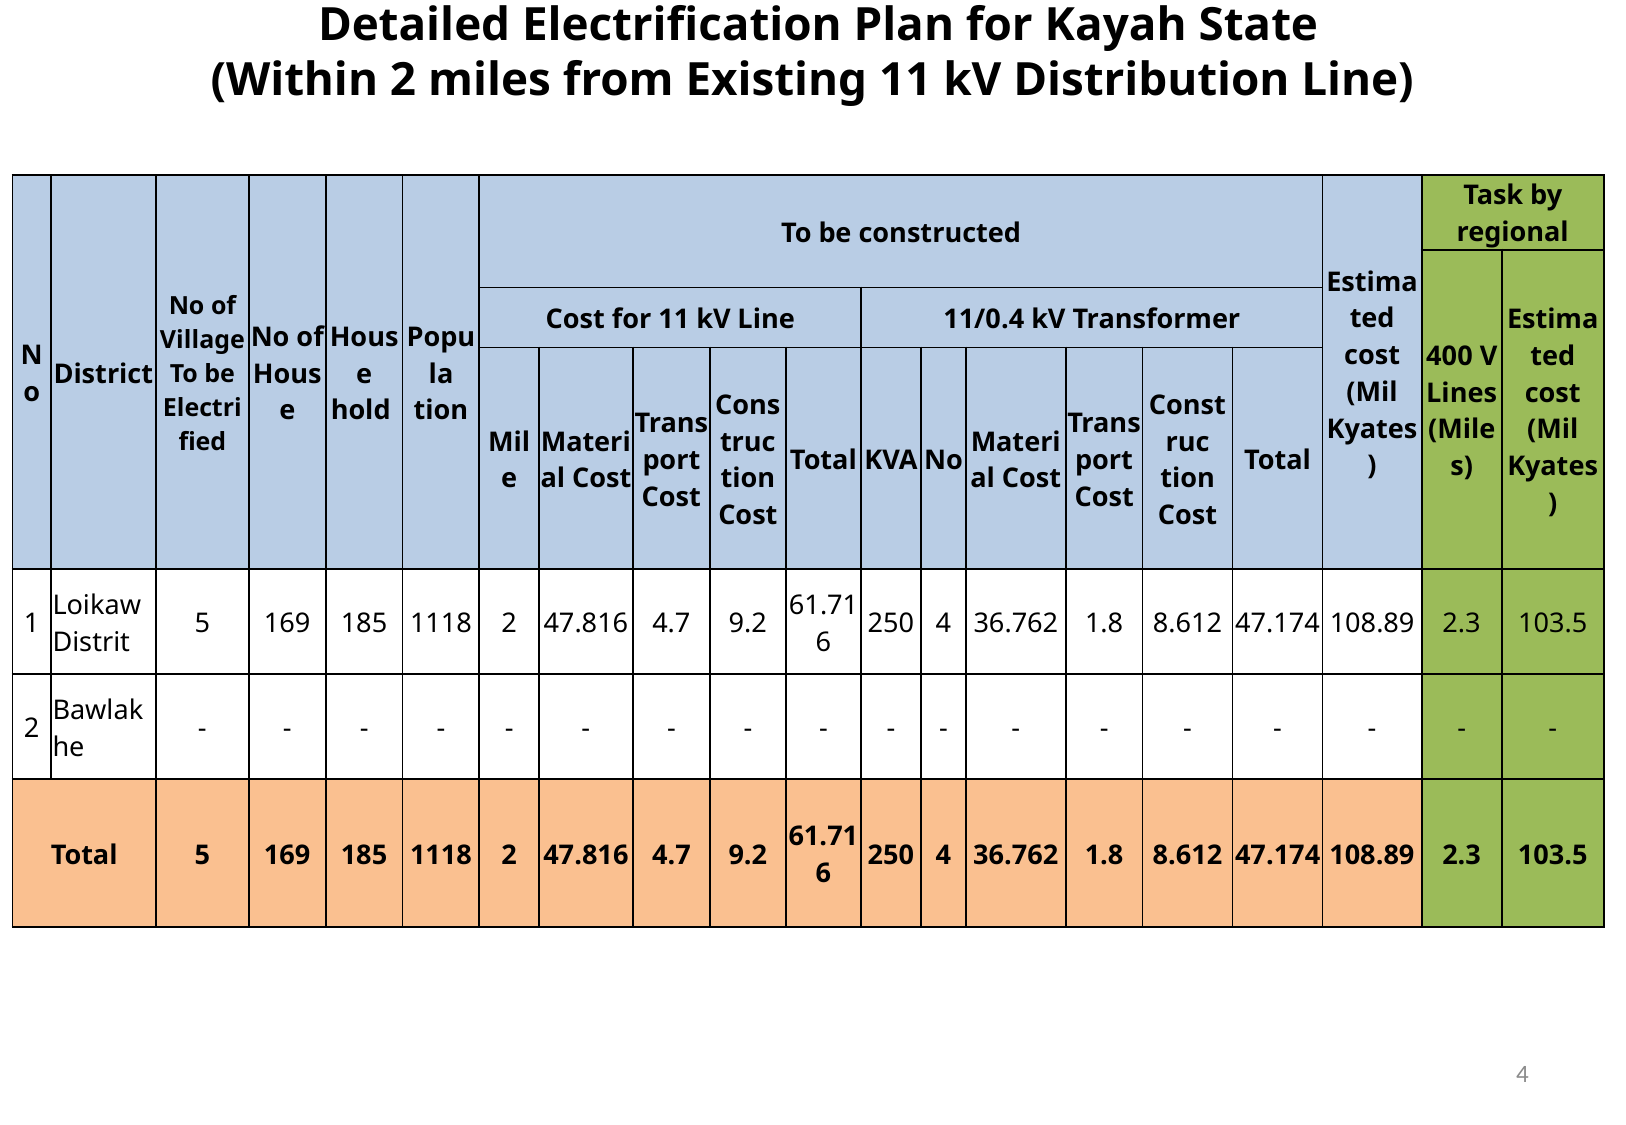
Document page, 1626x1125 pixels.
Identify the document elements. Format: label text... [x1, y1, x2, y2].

table_cell Loikaw Distrit [52, 570, 155, 673]
table_cell - [862, 675, 920, 778]
table_cell - [1067, 675, 1142, 778]
table_cell 1118 [403, 570, 478, 673]
table_cell - [157, 675, 248, 778]
table_cell 4.7 [634, 780, 709, 926]
table_header To be constructed [480, 176, 1322, 287]
table_cell No [922, 348, 965, 568]
table_cell Mile [480, 348, 538, 568]
table_cell KVA [862, 348, 920, 568]
table_cell Cost for 11 kV Line [480, 288, 860, 347]
table_cell Bawlakhe [52, 675, 155, 778]
table_cell 8.612 [1143, 780, 1232, 926]
table_header House hold [327, 176, 402, 568]
table_cell 9.2 [711, 780, 785, 926]
table_header No [13, 176, 50, 568]
slide_number 4 [1164, 1042, 1544, 1103]
table_cell - [1323, 675, 1421, 778]
table_cell - [967, 675, 1065, 778]
table_cell 185 [327, 570, 402, 673]
table_cell 5 [157, 570, 248, 673]
table_cell - [1503, 675, 1603, 778]
table_cell - [1423, 675, 1501, 778]
table_cell 47.174 [1233, 780, 1322, 926]
table_cell 185 [327, 780, 402, 926]
table_header No of Village To be Electrified [157, 176, 248, 568]
table_cell 61.716 [787, 570, 860, 673]
table_cell Material Cost [967, 348, 1065, 568]
table_cell - [922, 675, 965, 778]
table_cell 4 [922, 570, 965, 673]
table_cell 400 V Lines (Miles) [1423, 251, 1501, 568]
table_cell 9.2 [711, 570, 785, 673]
table_cell Total [1233, 348, 1322, 568]
table_header Estimated cost (Mil Kyates) [1323, 176, 1421, 568]
table_cell 1 [13, 570, 50, 673]
table_cell 108.89 [1323, 570, 1421, 673]
table_cell - [1233, 675, 1322, 778]
table_cell 8.612 [1143, 570, 1232, 673]
table_cell - [327, 675, 402, 778]
table_cell Estimated cost (Mil Kyates) [1503, 251, 1603, 568]
table_cell 2 [13, 675, 50, 778]
table_cell 103.5 [1503, 570, 1603, 673]
table_cell 61.716 [787, 780, 860, 926]
table_cell Transport Cost [1067, 348, 1142, 568]
table_cell Construc tion Cost [711, 348, 785, 568]
table_cell Materi al Cost [540, 348, 632, 568]
table_cell - [403, 675, 478, 778]
table_cell 5 [157, 780, 248, 926]
table_cell Transport Cost [634, 348, 709, 568]
table_header Task by regional [1423, 176, 1603, 249]
table_cell 2.3 [1423, 780, 1501, 926]
table_cell 36.762 [967, 570, 1065, 673]
table_cell 1.8 [1067, 570, 1142, 673]
table_cell 1.8 [1067, 780, 1142, 926]
table_cell Total [787, 348, 860, 568]
table_cell 2 [480, 780, 538, 926]
table_cell 47.816 [540, 780, 632, 926]
table_cell 47.816 [540, 570, 632, 673]
table_cell 11/0.4 kV Transformer [862, 288, 1322, 347]
table_header District [52, 176, 155, 568]
table_cell 169 [250, 570, 325, 673]
table_cell 103.5 [1503, 780, 1603, 926]
table_cell 2 [480, 570, 538, 673]
table_cell 108.89 [1323, 780, 1421, 926]
table_cell 4.7 [634, 570, 709, 673]
table_cell Construc tion Cost [1143, 348, 1232, 568]
table_header No of House [250, 176, 325, 568]
text_box Detailed Electrification Plan for Kayah State (Within 2 miles from Existing 11 kV Distribution Line) [24, 0, 1600, 113]
table_cell 1118 [403, 780, 478, 926]
table_cell - [480, 675, 538, 778]
table_cell - [540, 675, 632, 778]
table_cell 4 [922, 780, 965, 926]
table_cell 36.762 [967, 780, 1065, 926]
table_cell - [787, 675, 860, 778]
table_cell - [1143, 675, 1232, 778]
table_cell Total [13, 780, 155, 926]
table_cell 250 [862, 570, 920, 673]
table_cell - [250, 675, 325, 778]
table_cell 2.3 [1423, 570, 1501, 673]
table_header Popula tion [403, 176, 478, 568]
table_cell 47.174 [1233, 570, 1322, 673]
table_cell 169 [250, 780, 325, 926]
table_cell - [711, 675, 785, 778]
table_cell - [634, 675, 709, 778]
table_cell 250 [862, 780, 920, 926]
